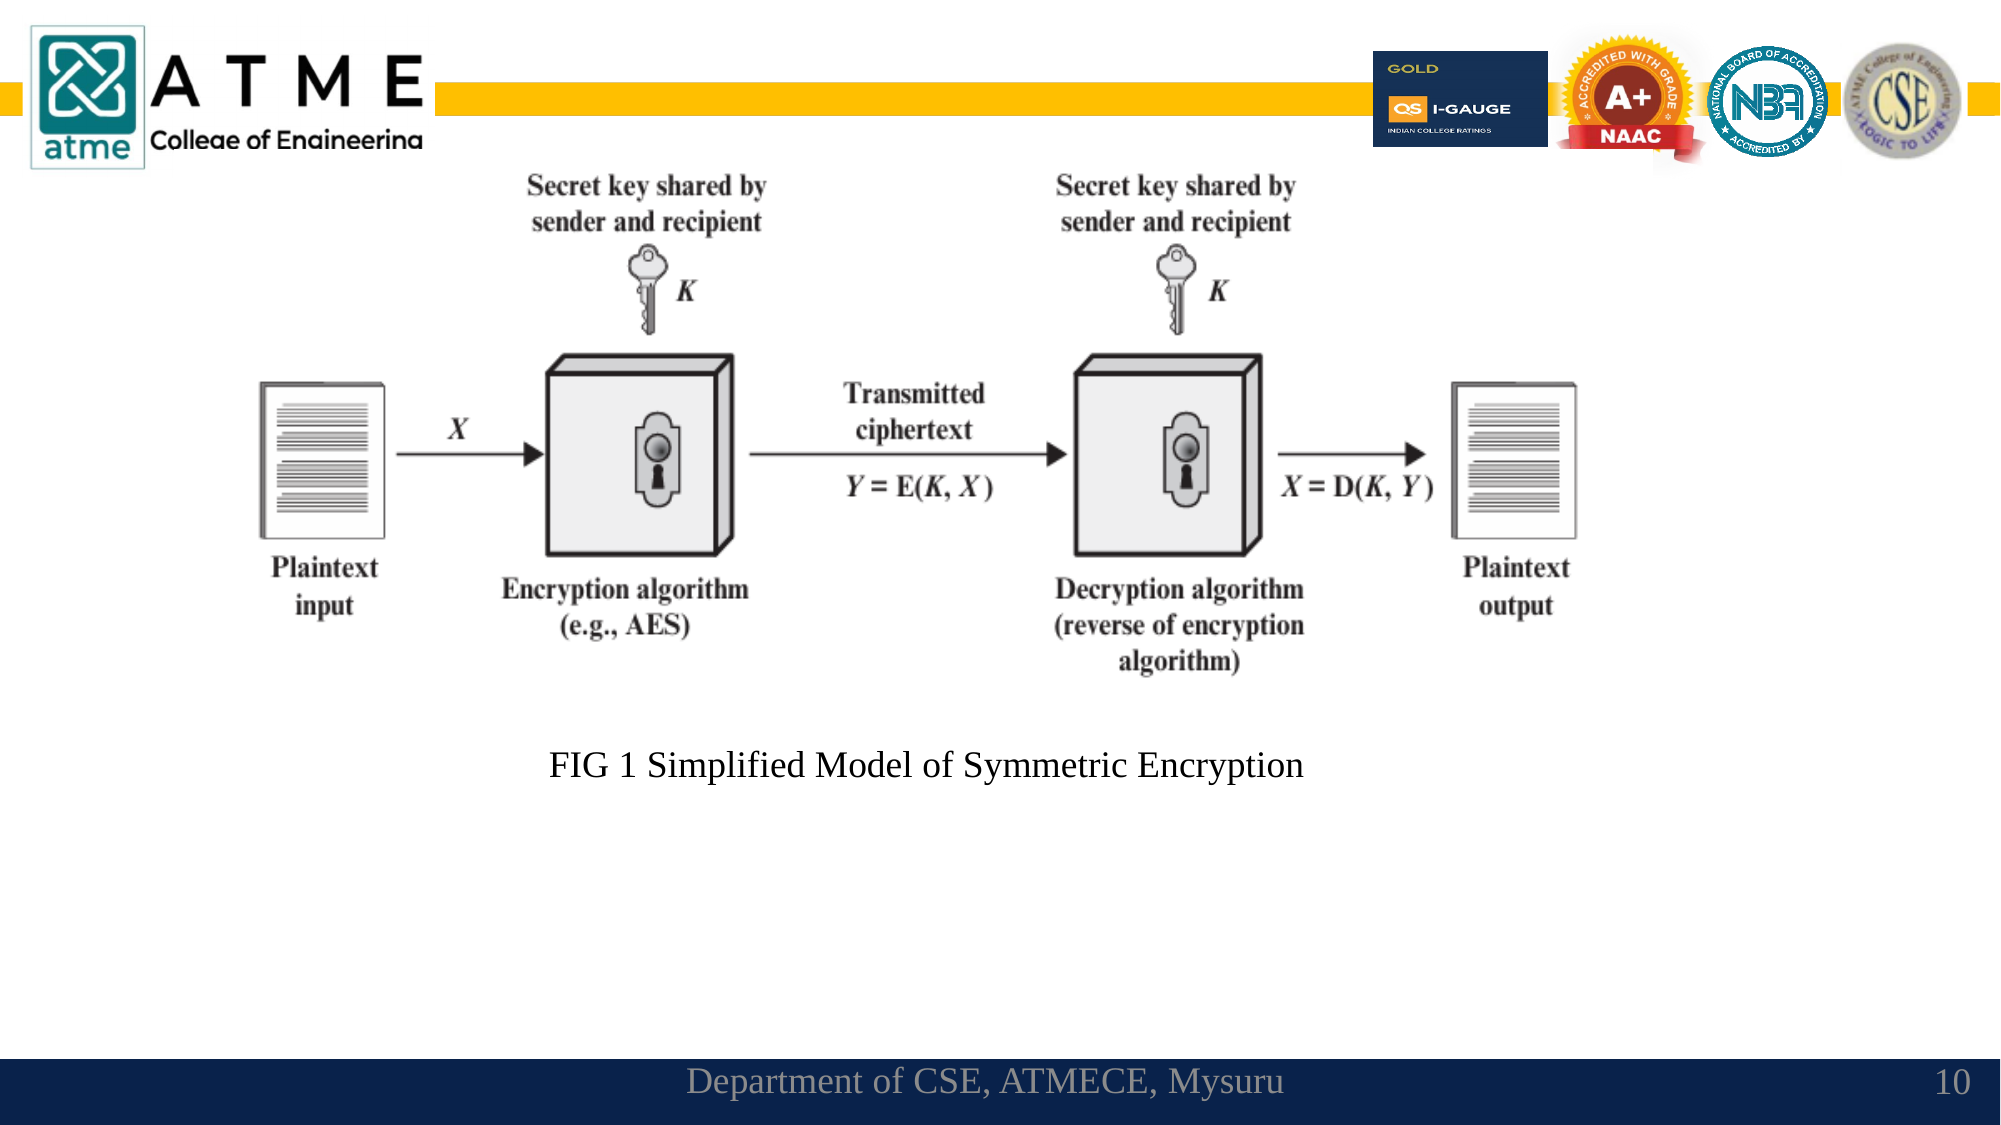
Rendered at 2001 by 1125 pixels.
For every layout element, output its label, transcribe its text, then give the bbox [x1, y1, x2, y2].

picture [22, 15, 1828, 685]
picture [0, 1059, 2001, 1125]
footer Department of CSE, ATMECE, Mysuru [501, 1056, 1470, 1102]
slide_number 10 [1511, 1057, 1972, 1103]
text_box FIG 1 Simplified Model of Symmetric Encryption [534, 732, 1535, 793]
picture [1840, 26, 1968, 176]
